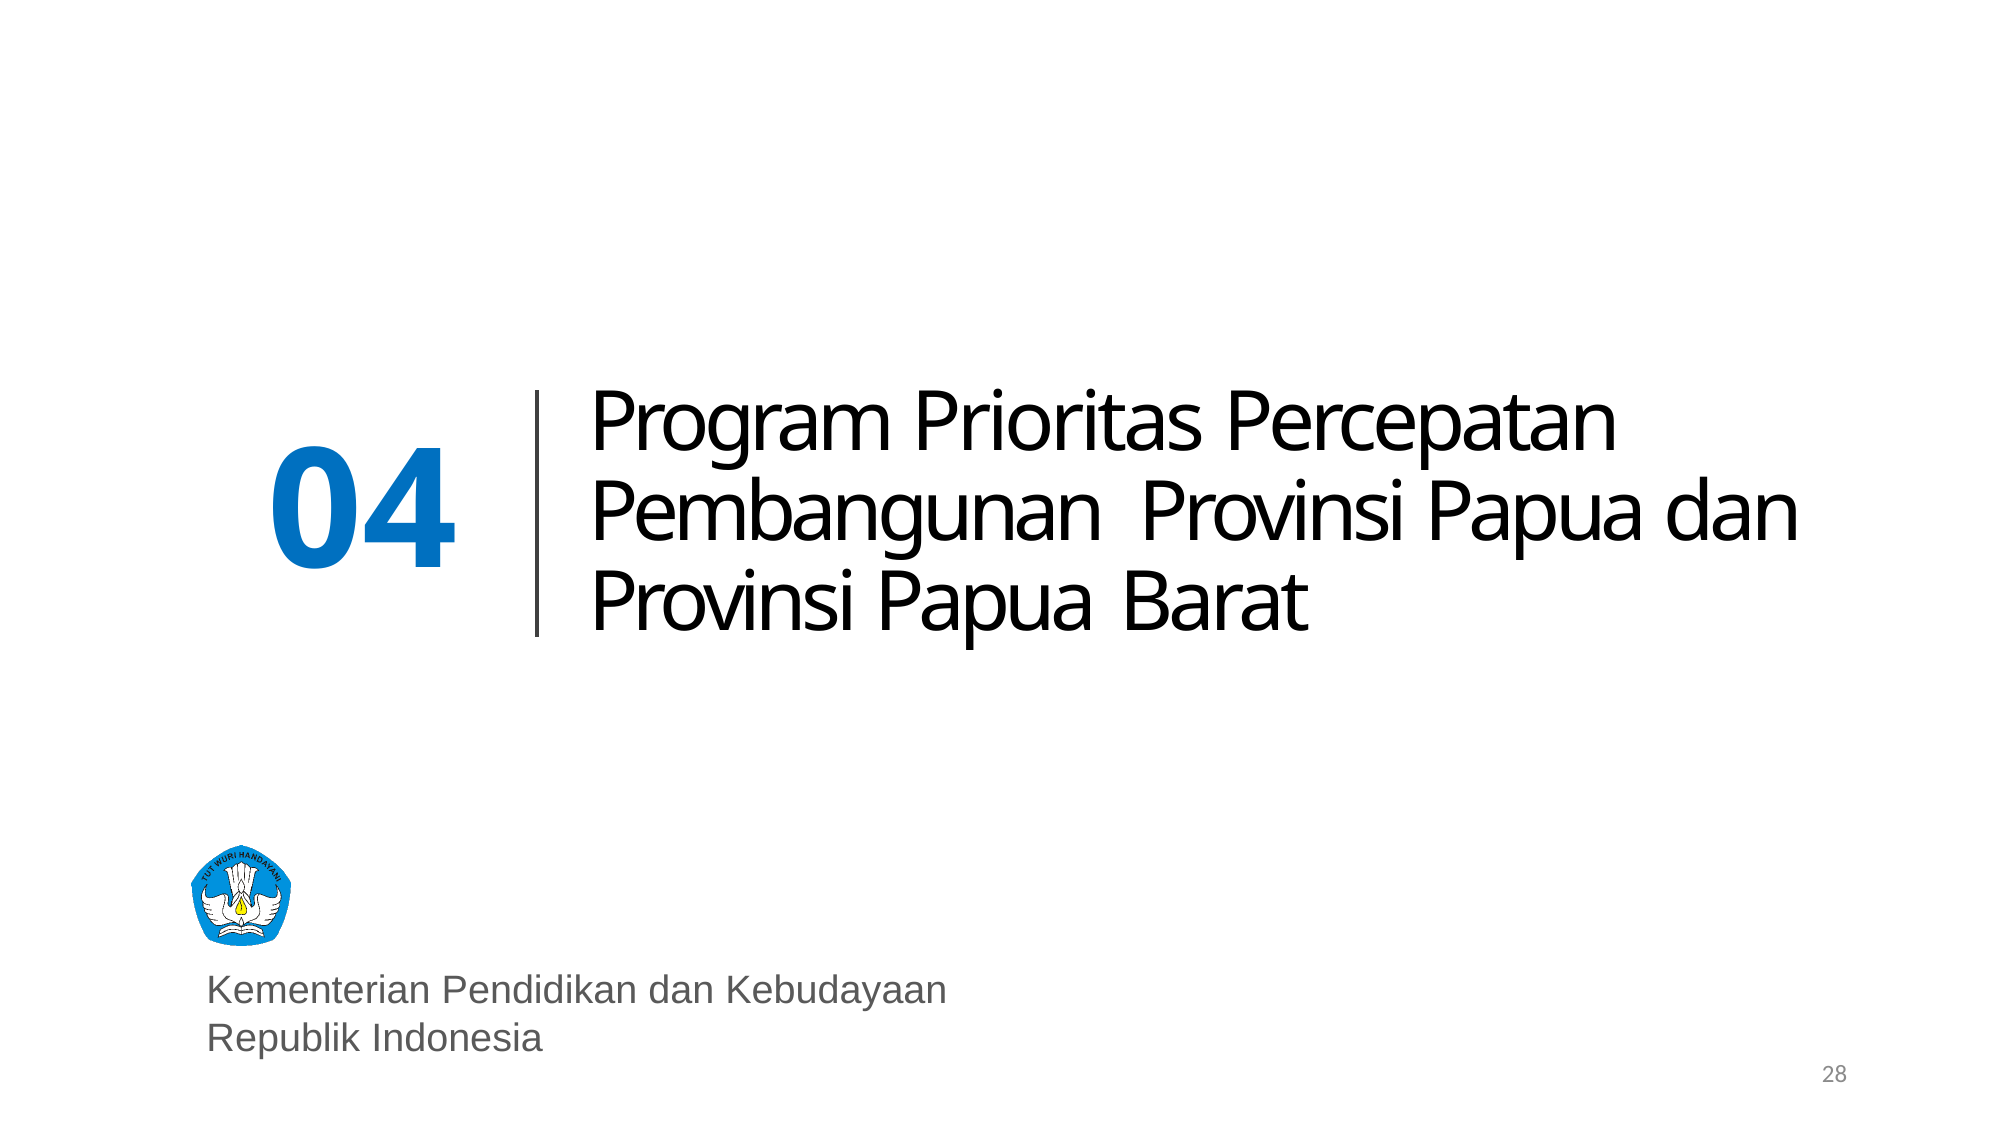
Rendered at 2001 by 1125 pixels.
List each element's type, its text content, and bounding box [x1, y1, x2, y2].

picture [191, 845, 236, 881]
text_box Kementerian Pendidikan dan Kebudayaan Republik Indonesia [191, 956, 1007, 1067]
picture [257, 898, 291, 946]
picture [191, 894, 226, 946]
text_box Program Prioritas Percepatan Pembangunan Provinsi Papua dan Provinsi Papua Barat [577, 431, 1897, 595]
title 04 [539, 432, 545, 595]
picture [246, 845, 291, 880]
slide_number 28 [1412, 1042, 1863, 1103]
picture [202, 863, 281, 936]
title 04 [180, 432, 535, 595]
